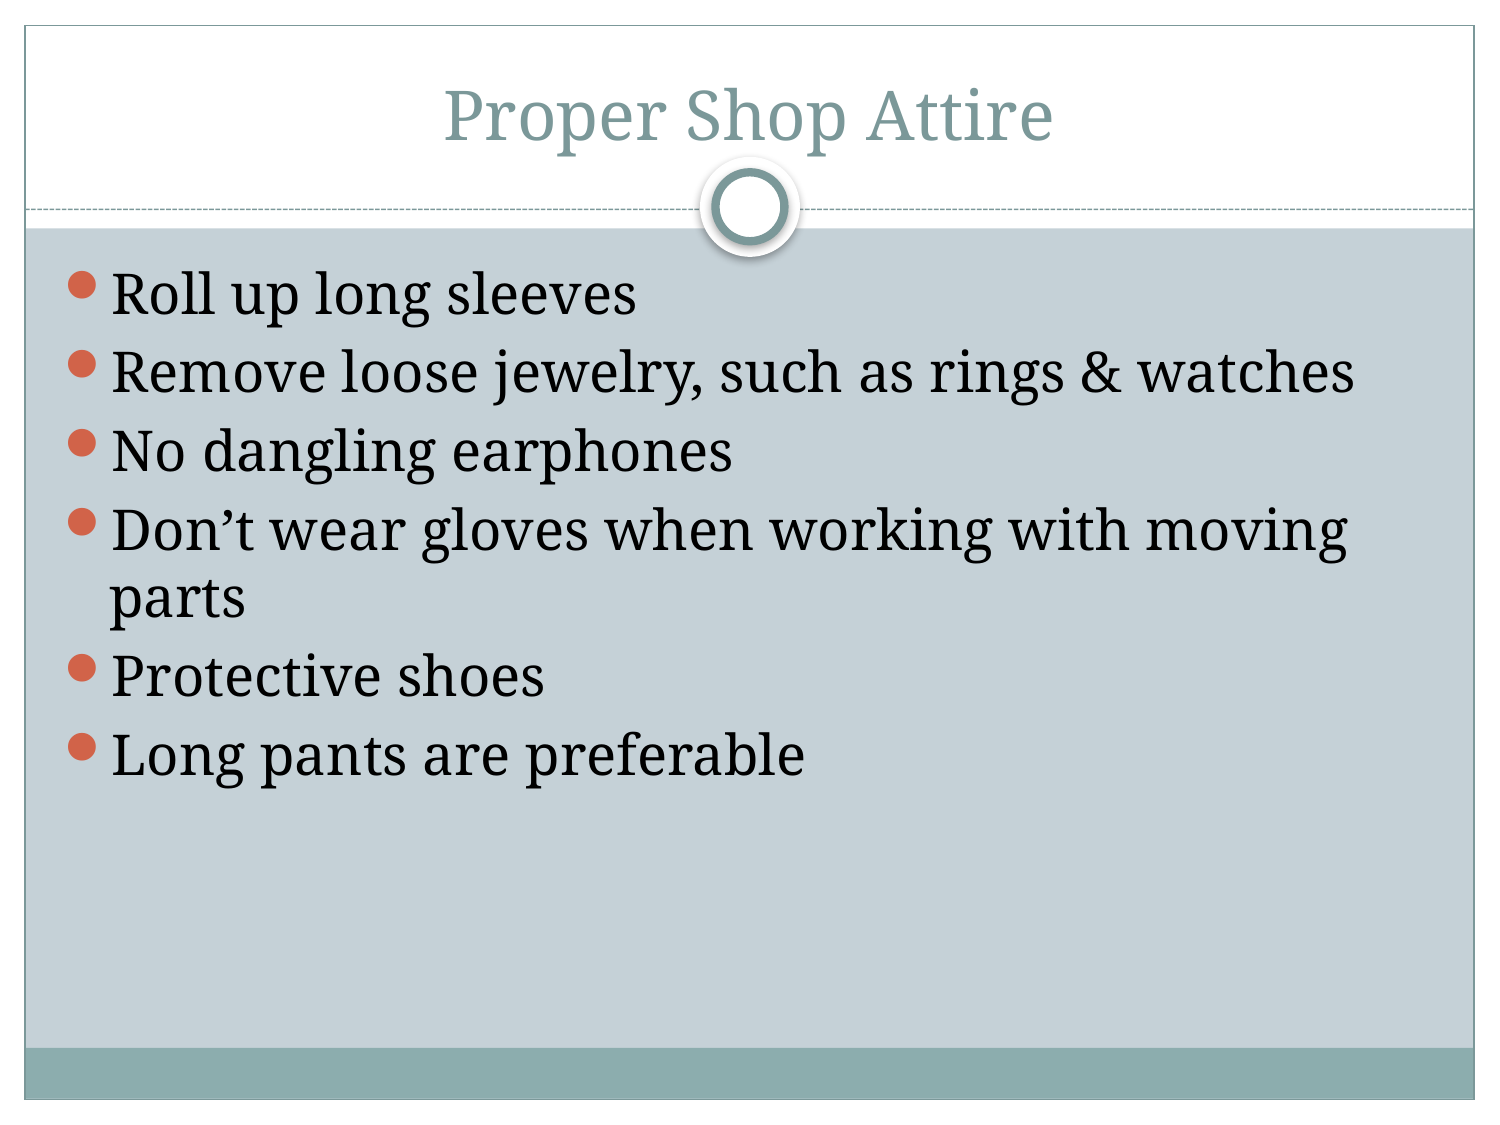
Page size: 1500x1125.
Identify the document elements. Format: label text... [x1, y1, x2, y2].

list Roll up long sleeves Remove loose jewelry, such as rings & watches No dangling earphones Don’t wear gloves when working with moving parts Protective shoes Long pants are preferable [49, 250, 1445, 1001]
title Proper Shop Attire [49, 37, 1450, 162]
